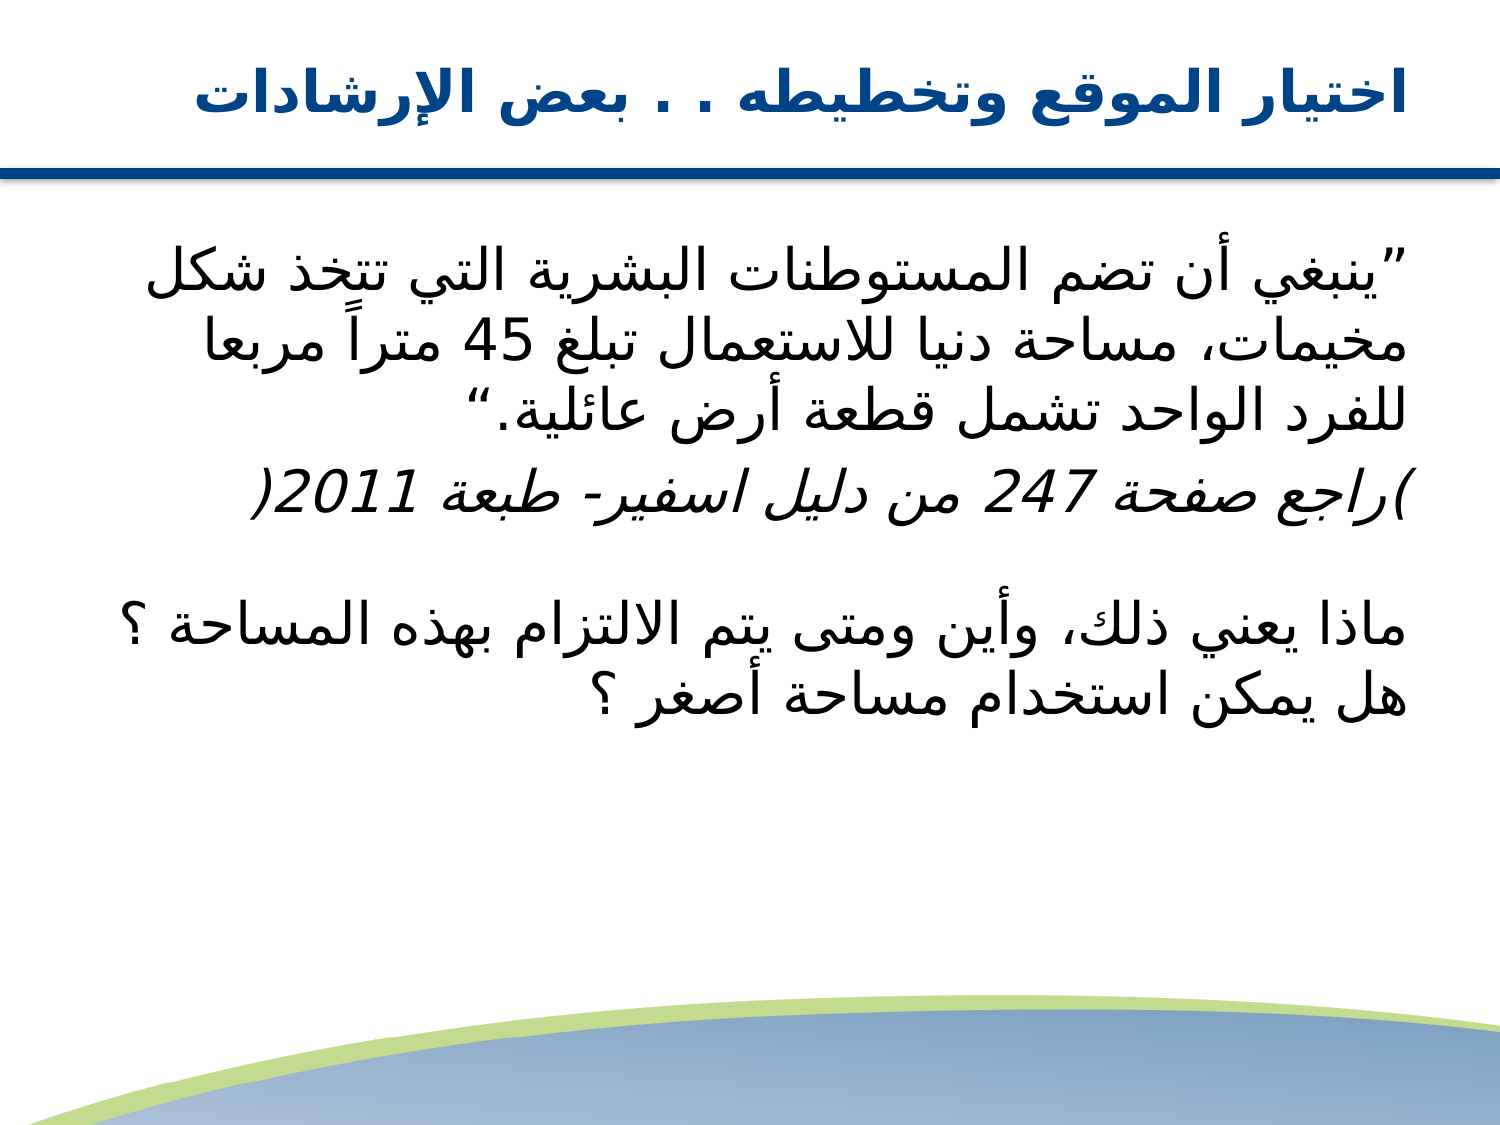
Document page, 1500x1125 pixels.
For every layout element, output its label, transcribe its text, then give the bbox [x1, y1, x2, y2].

picture [0, 993, 1500, 1125]
list ”ينبغي أن تضم المستوطنات البشرية التي تتخذ شكل مخيمات، مساحة دنيا للاستعمال تبلغ 45 متراً مربعا للفرد الواحد تشمل قطعة أرض عائلية.“ )راجع صفحة 247 من دليل اسفير- طبعة 2011( ماذا يعني ذلك، وأين ومتى يتم الالتزام بهذه المساحة ؟ هل يمكن استخدام مساحة أصغر ؟ [75, 224, 1425, 1010]
title اختيار الموقع وتخطيطه . . بعض الإرشادات [75, 0, 1425, 178]
